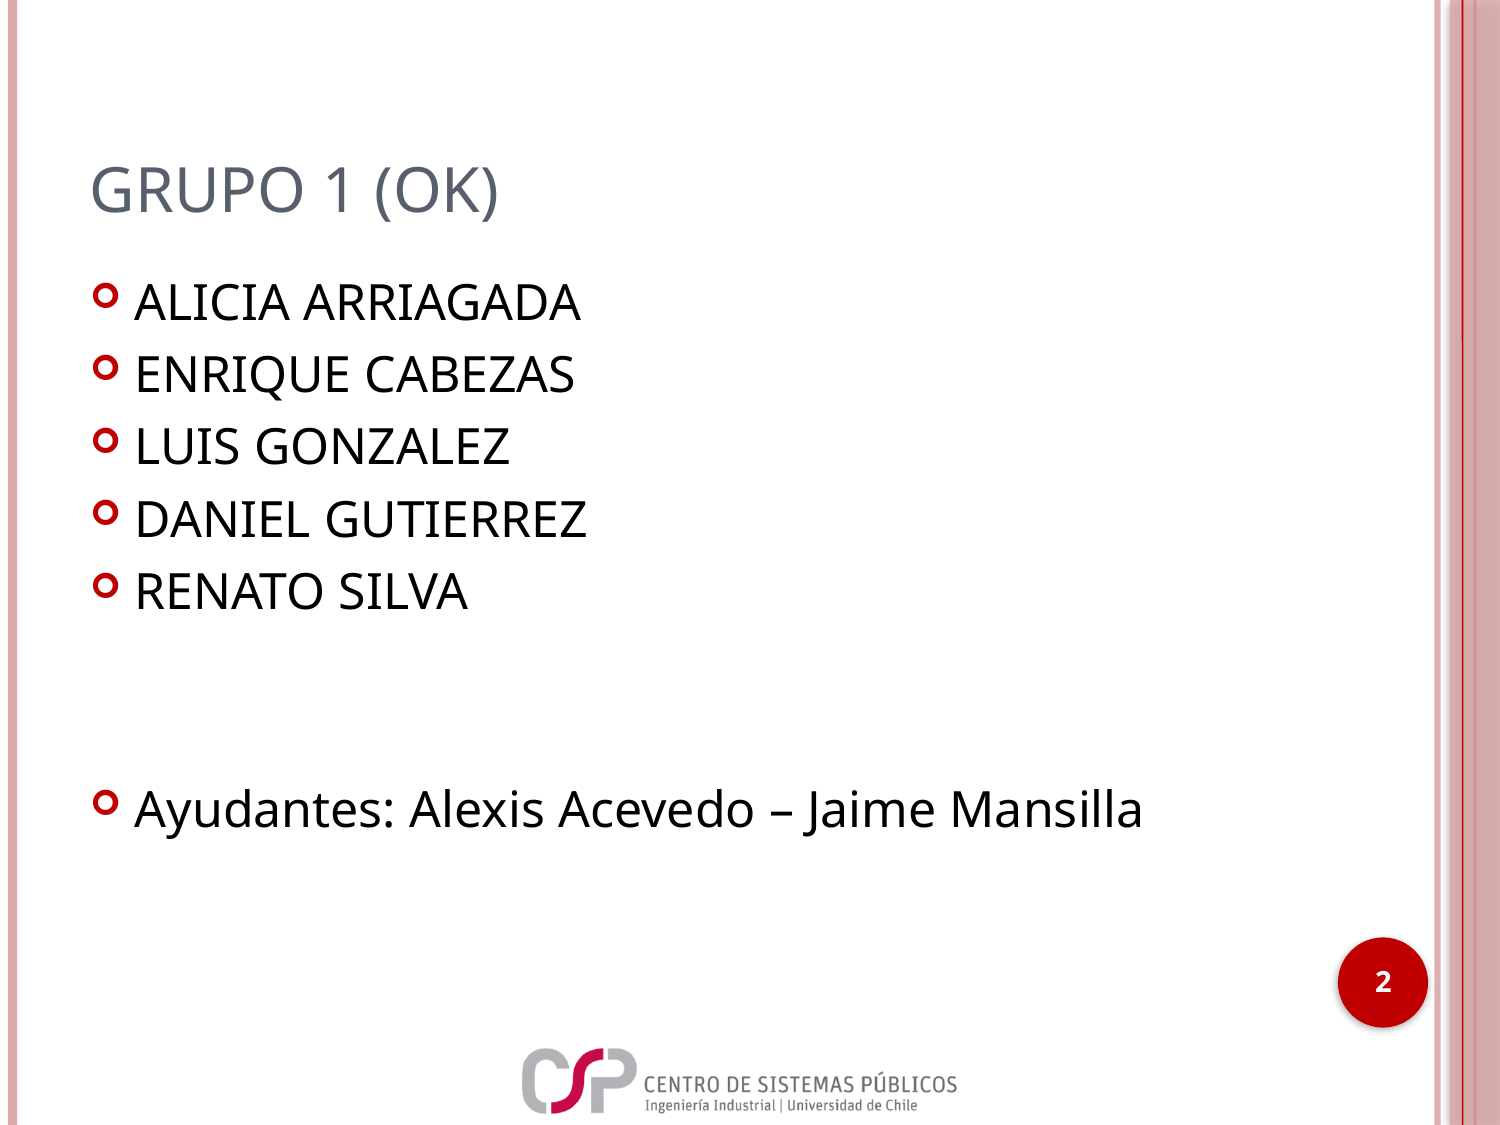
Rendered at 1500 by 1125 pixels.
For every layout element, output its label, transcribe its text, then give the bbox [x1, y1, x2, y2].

slide_number 2 [1333, 940, 1434, 1026]
picture [513, 1043, 966, 1119]
title GRUPO 1 (OK) [75, 45, 1300, 233]
list ALICIA ARRIAGADA ENRIQUE CABEZAS LUIS GONZALEZ DANIEL GUTIERREZ RENATO SILVA Ayudantes: Alexis Acevedo – Jaime Mansilla [74, 262, 1301, 1063]
